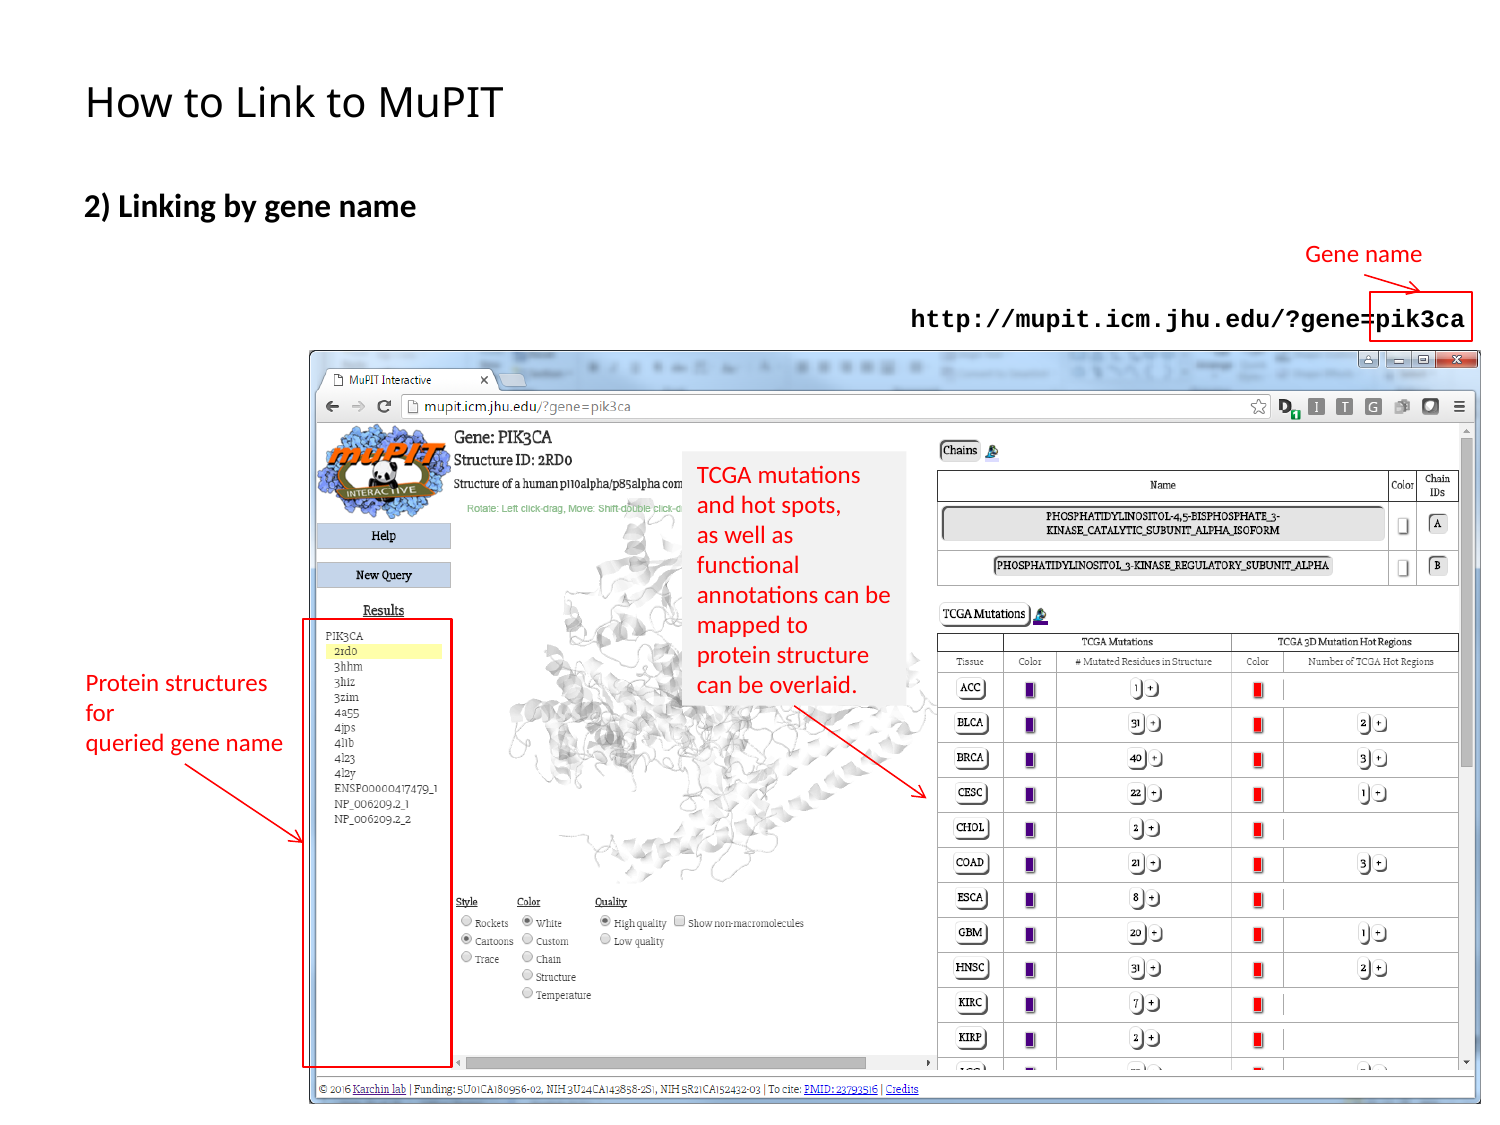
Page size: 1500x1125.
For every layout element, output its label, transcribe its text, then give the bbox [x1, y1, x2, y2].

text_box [793, 708, 927, 799]
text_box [1364, 275, 1422, 293]
text_box How to Link to MuPIT [70, 68, 519, 134]
picture [309, 350, 1482, 1104]
text_box Protein structures for queried gene name [70, 659, 299, 764]
text_box [1367, 290, 1474, 343]
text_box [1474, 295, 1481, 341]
text_box http://mupit.icm.jhu.edu/?gene=pik3ca [495, 295, 1367, 341]
text_box Gene name [1290, 230, 1438, 275]
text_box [184, 765, 304, 844]
text_box 2) Linking by gene name [69, 177, 432, 232]
